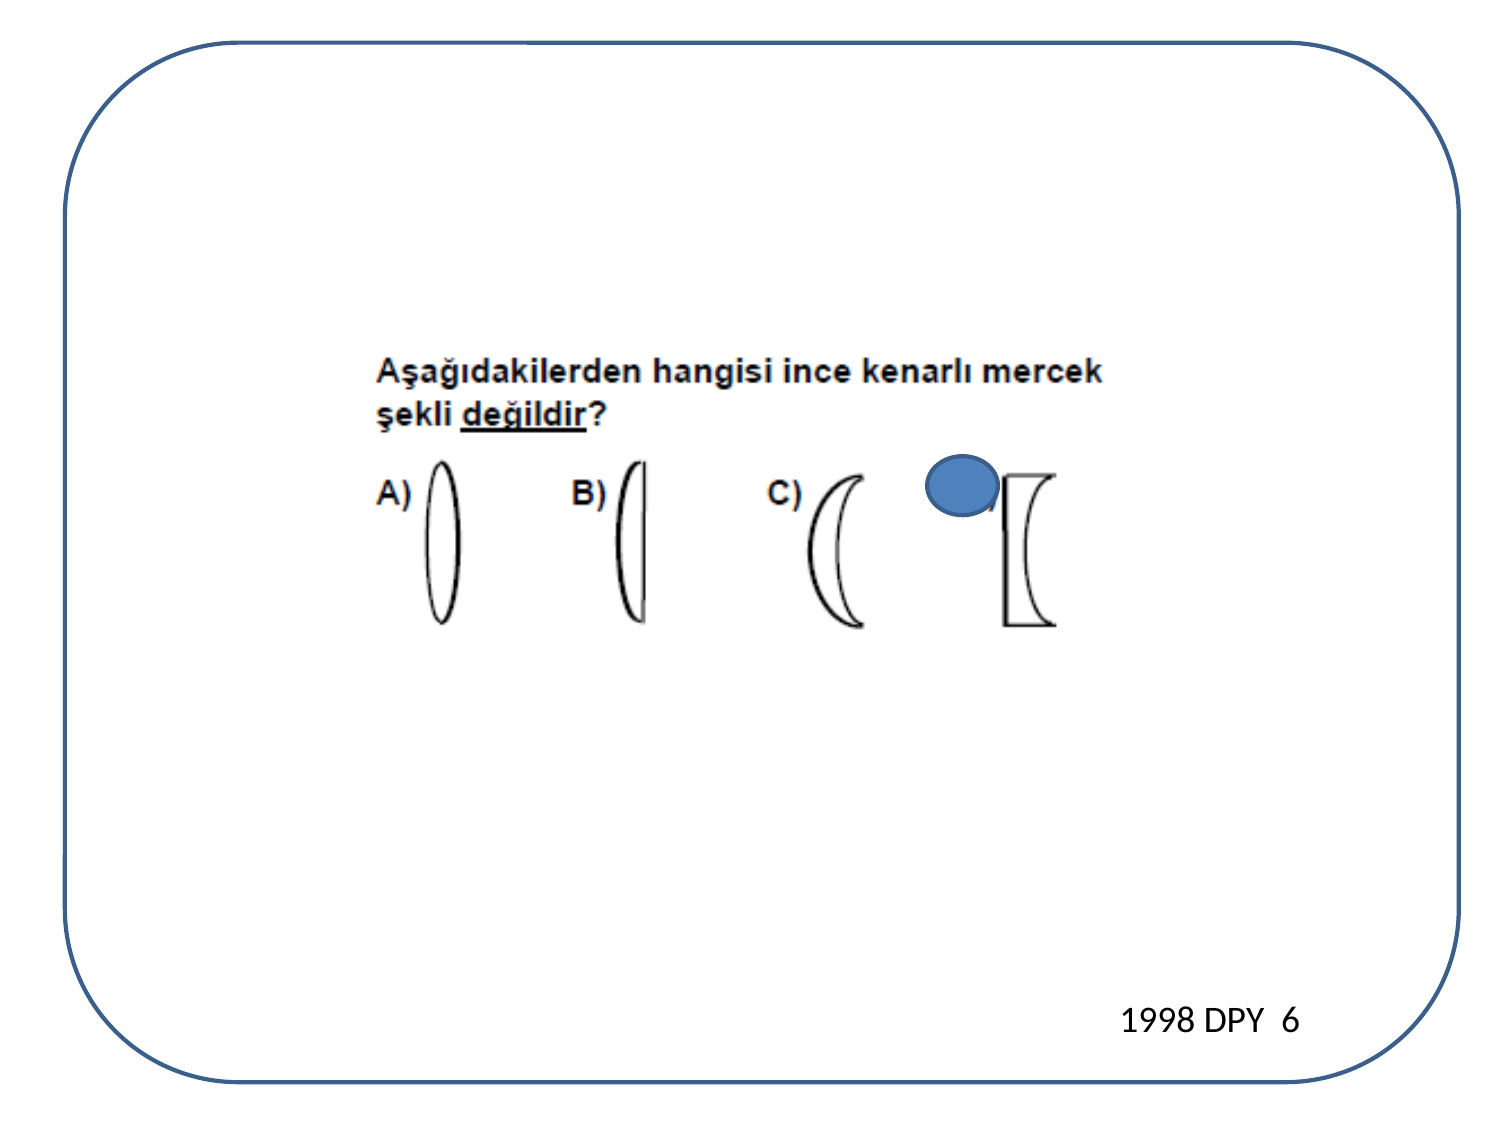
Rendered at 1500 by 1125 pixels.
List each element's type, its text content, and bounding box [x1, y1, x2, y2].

picture [348, 337, 1146, 666]
text_box [62, 40, 1461, 1085]
text_box 1998 DPY 6 [1104, 987, 1332, 1048]
